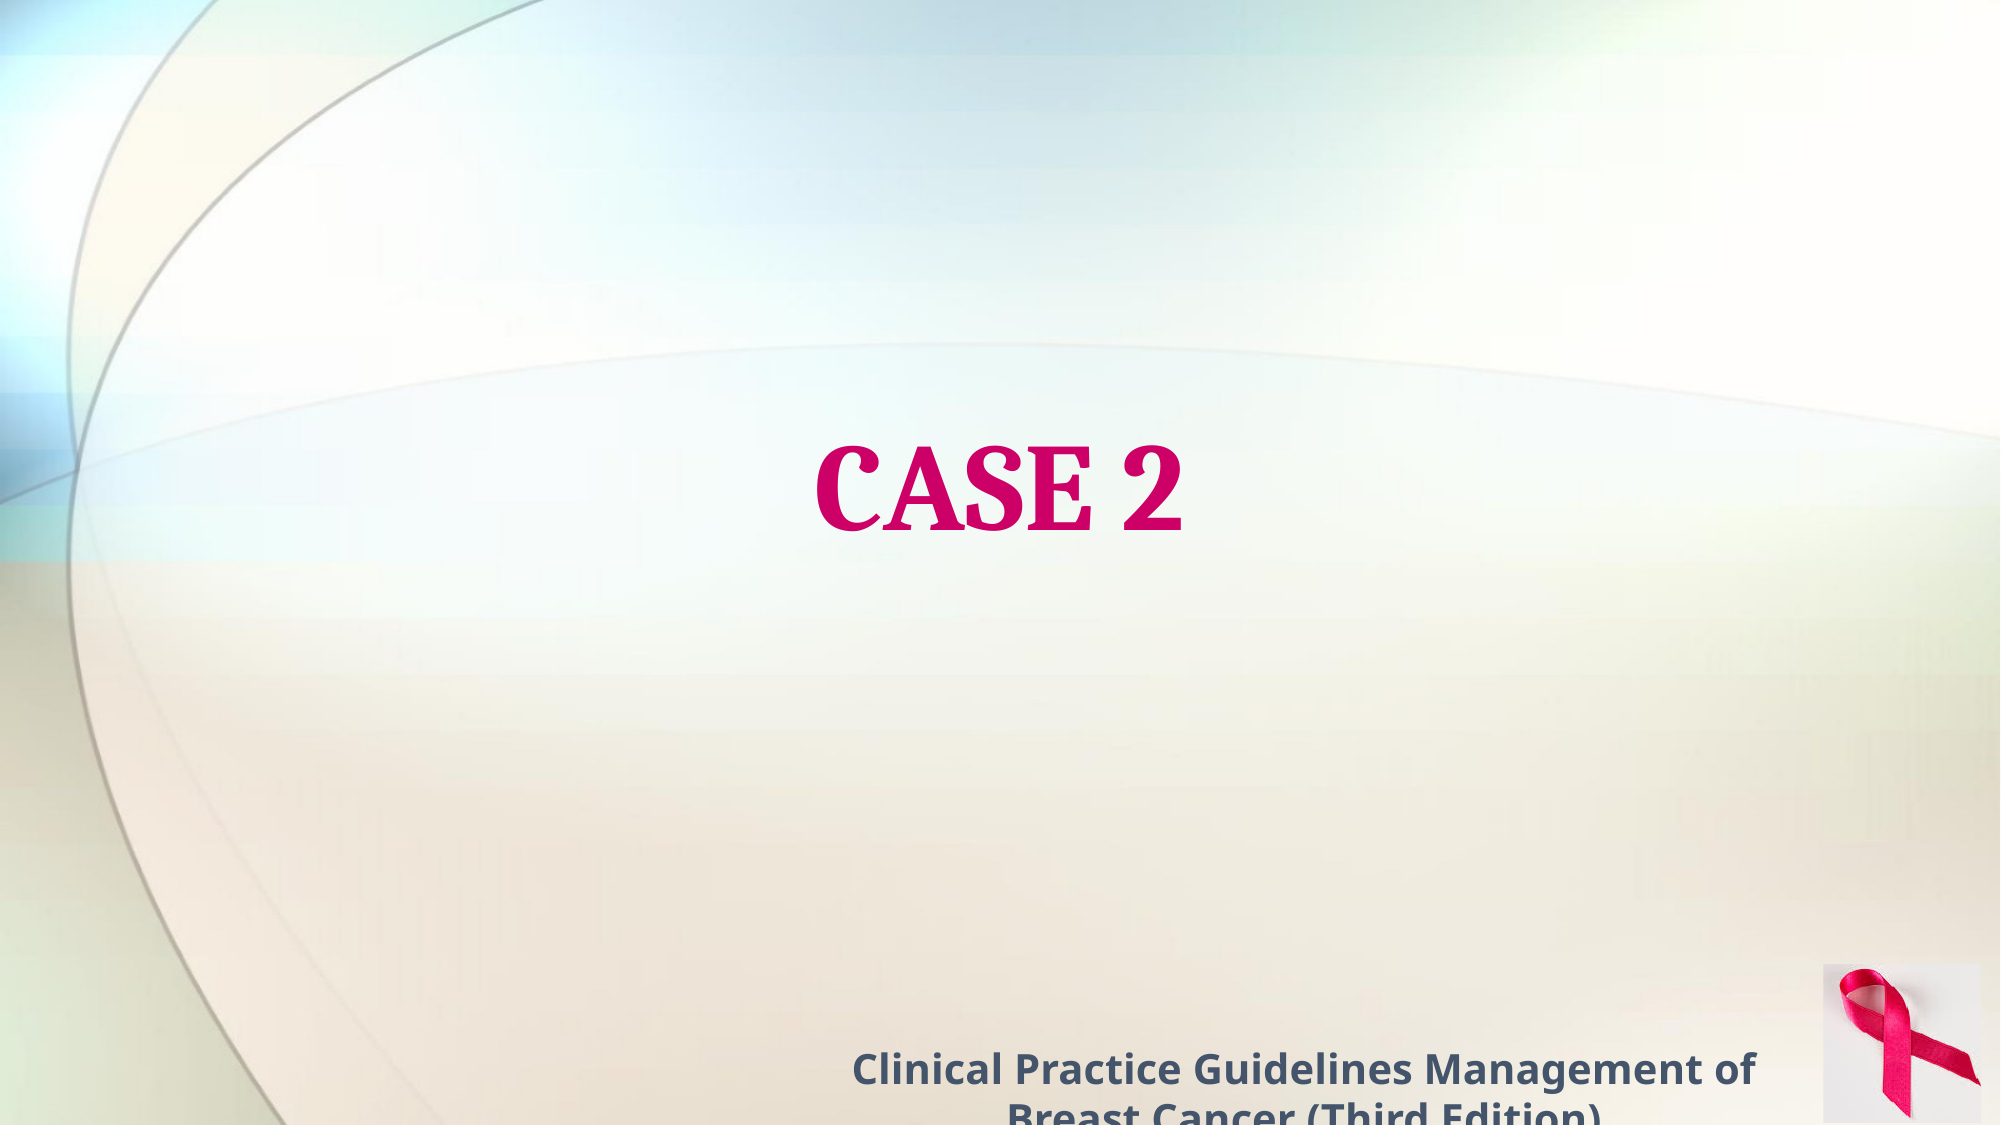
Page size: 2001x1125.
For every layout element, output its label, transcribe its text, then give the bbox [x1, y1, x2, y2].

picture [0, 0, 2001, 1125]
text_box Clinical Practice Guidelines Management of Breast Cancer (Third Edition) [788, 1035, 1820, 1125]
title CASE 2 [249, 170, 1750, 563]
